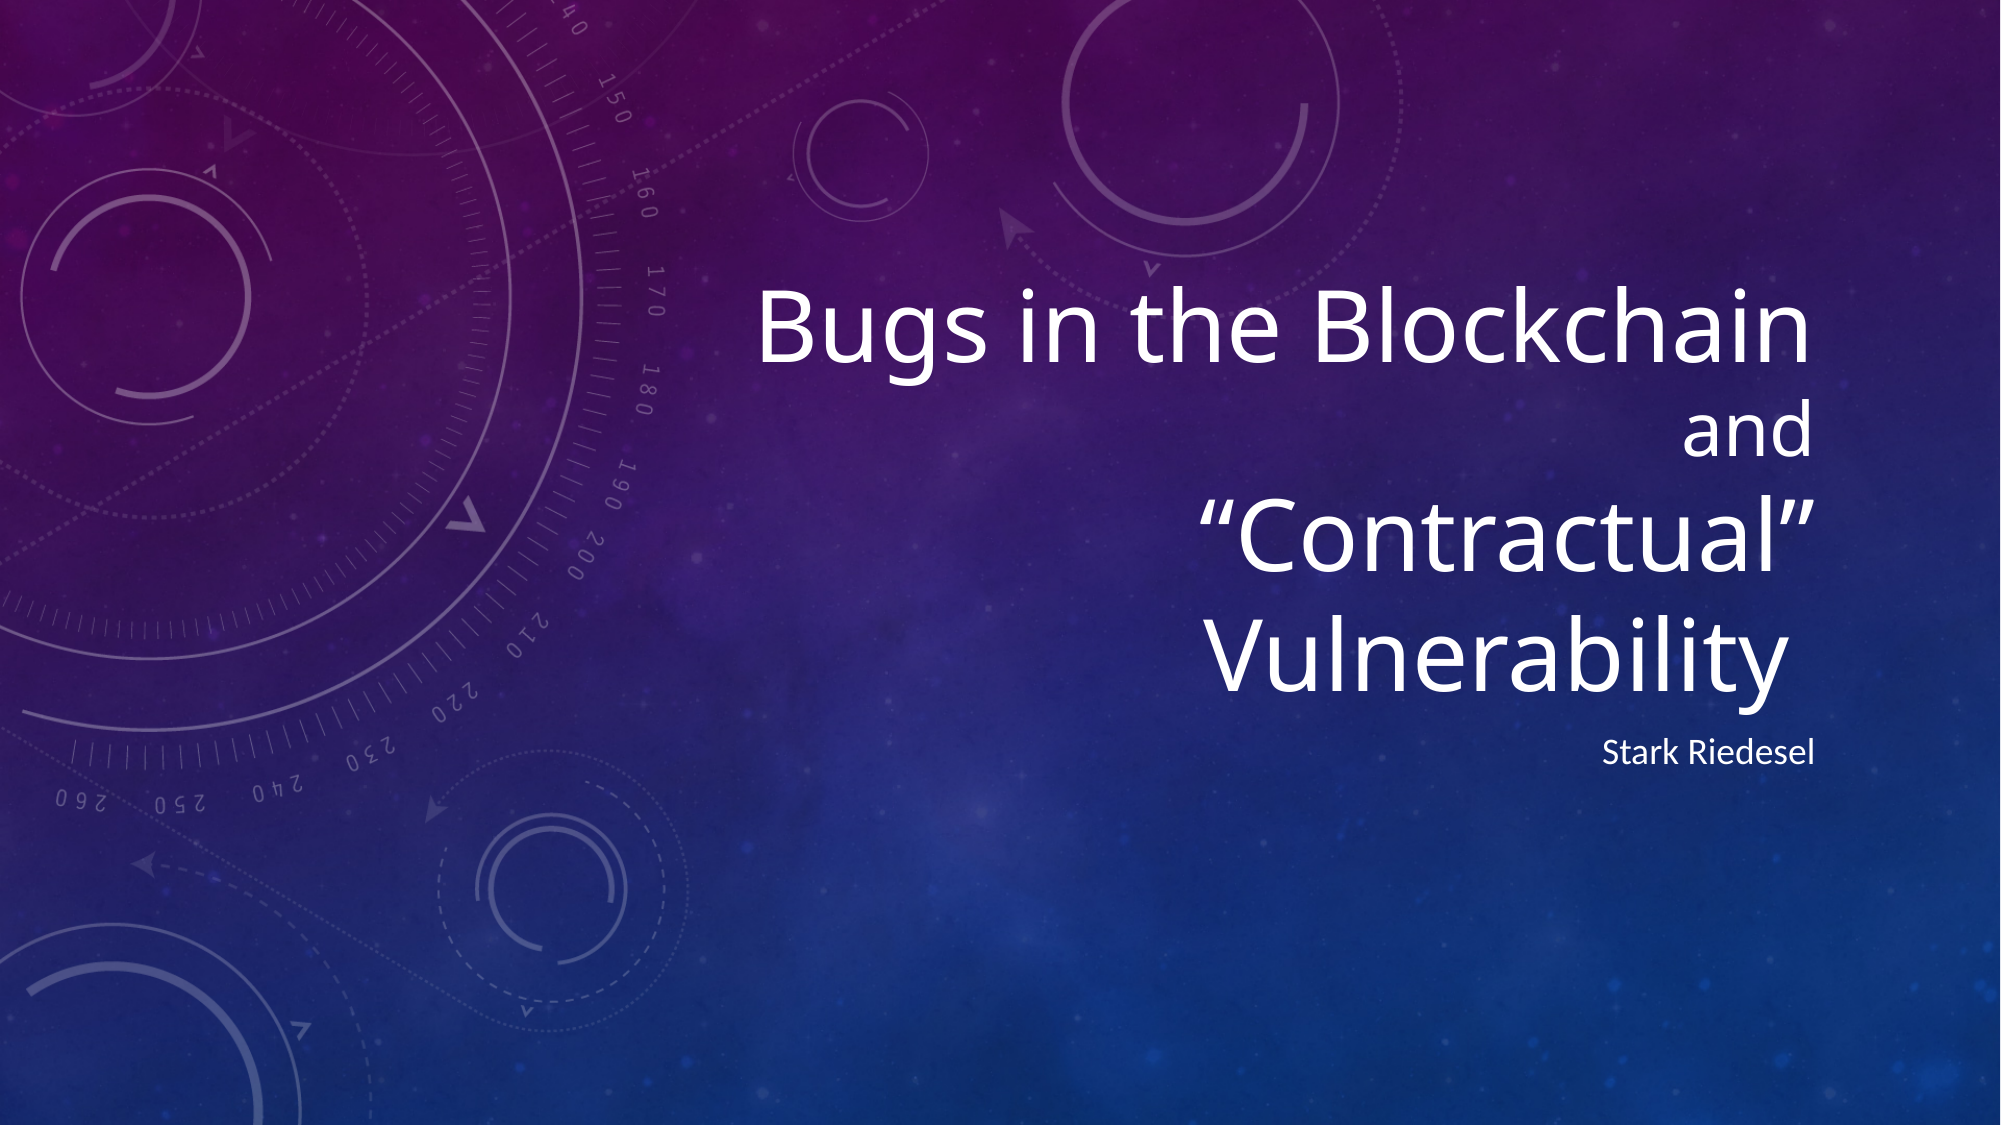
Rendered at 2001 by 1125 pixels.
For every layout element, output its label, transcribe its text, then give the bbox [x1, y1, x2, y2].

subtitle Stark Riedesel [650, 719, 1831, 950]
picture [0, 0, 2001, 1125]
title Bugs in the Blockchain and “Contractual” Vulnerability [650, 322, 1831, 719]
